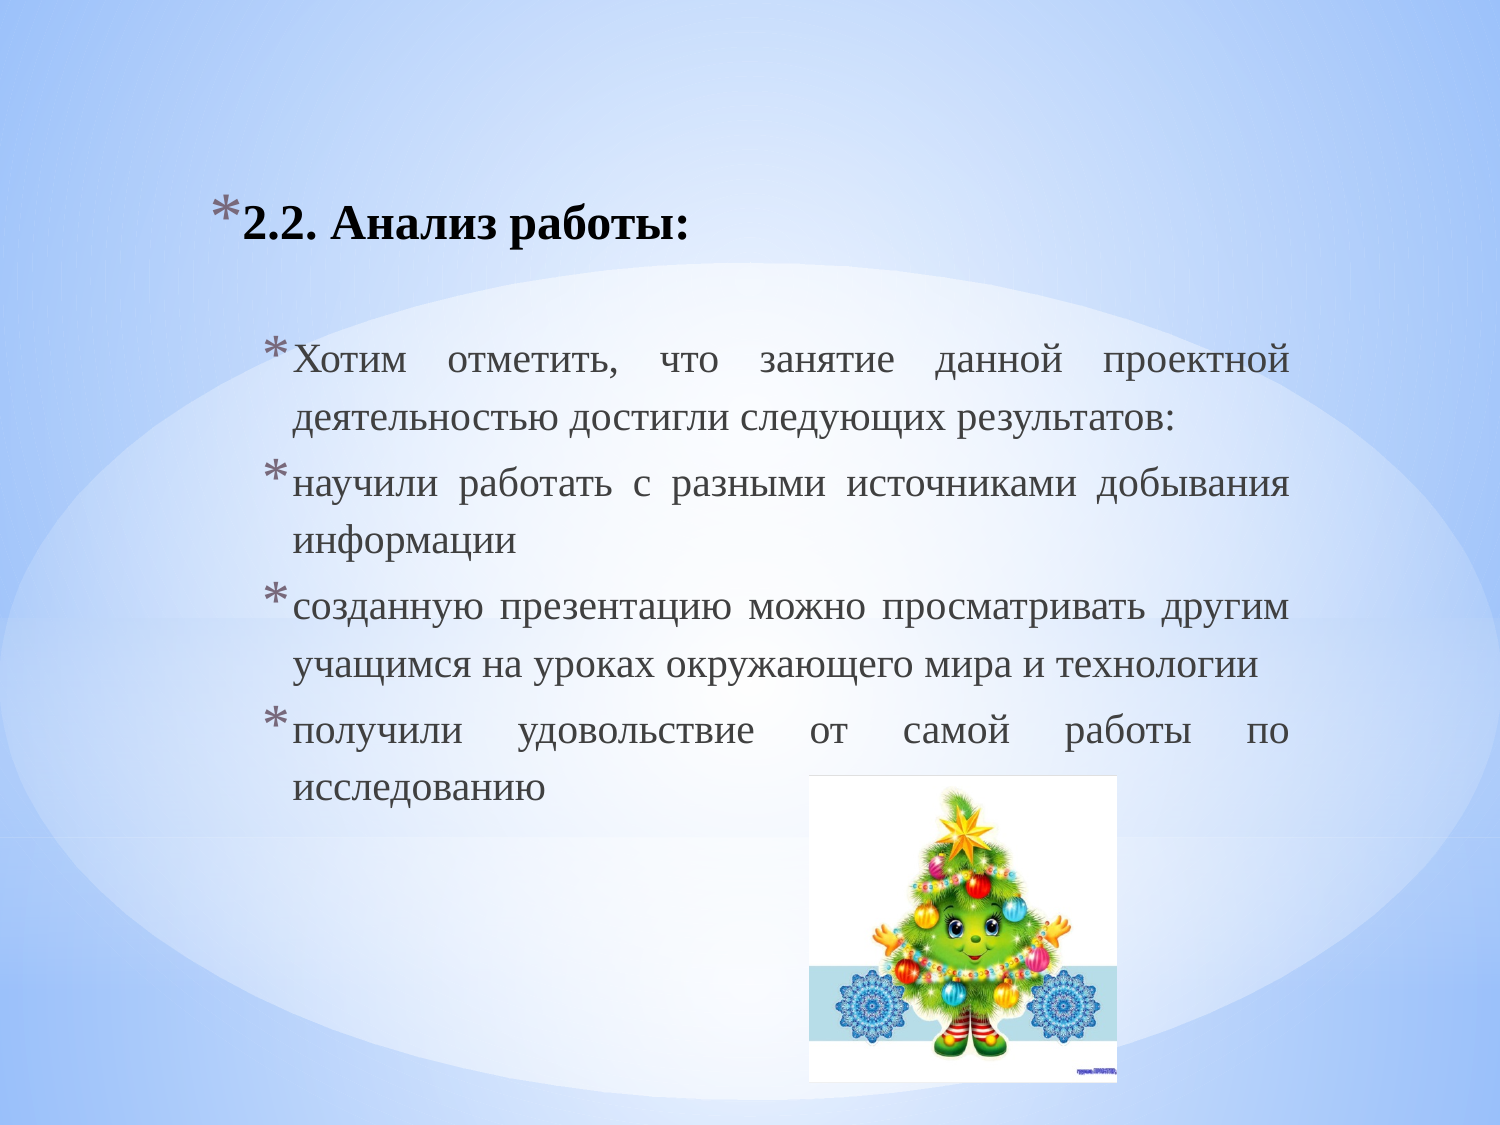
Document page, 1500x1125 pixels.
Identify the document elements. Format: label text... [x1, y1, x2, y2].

list 2.2. Анализ работы: Хотим отметить, что занятие данной проектной деятельностью достигли следующих результатов: научили работать с разными источниками добывания информации созданную презентацию можно просматривать другим учащимся на уроках окружающего мира и технологии получили удовольствие от самой работы по исследованию [187, 172, 1306, 976]
picture [808, 774, 1117, 1083]
